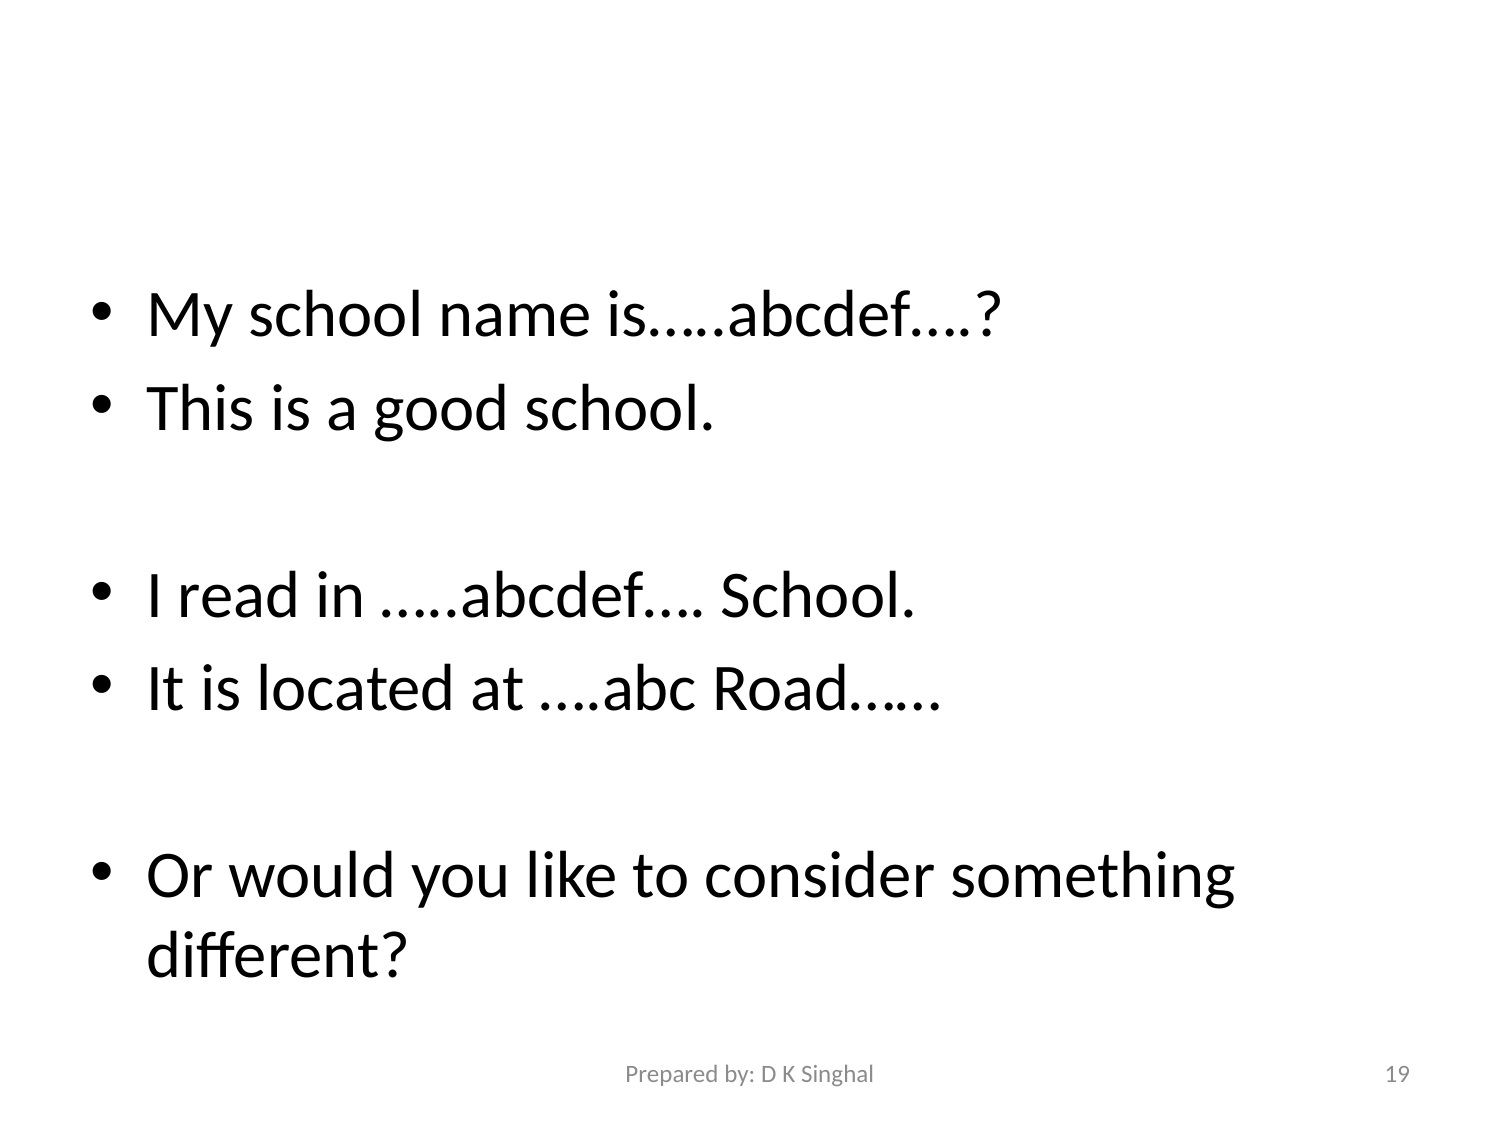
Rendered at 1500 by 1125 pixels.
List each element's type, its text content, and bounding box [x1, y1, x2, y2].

footer Prepared by: D K Singhal [512, 1042, 988, 1103]
list My school name is…..abcdef….? This is a good school. I read in …..abcdef…. School. It is located at ….abc Road…… Or would you like to consider something different? [75, 262, 1425, 1005]
slide_number 19 [1074, 1042, 1425, 1103]
